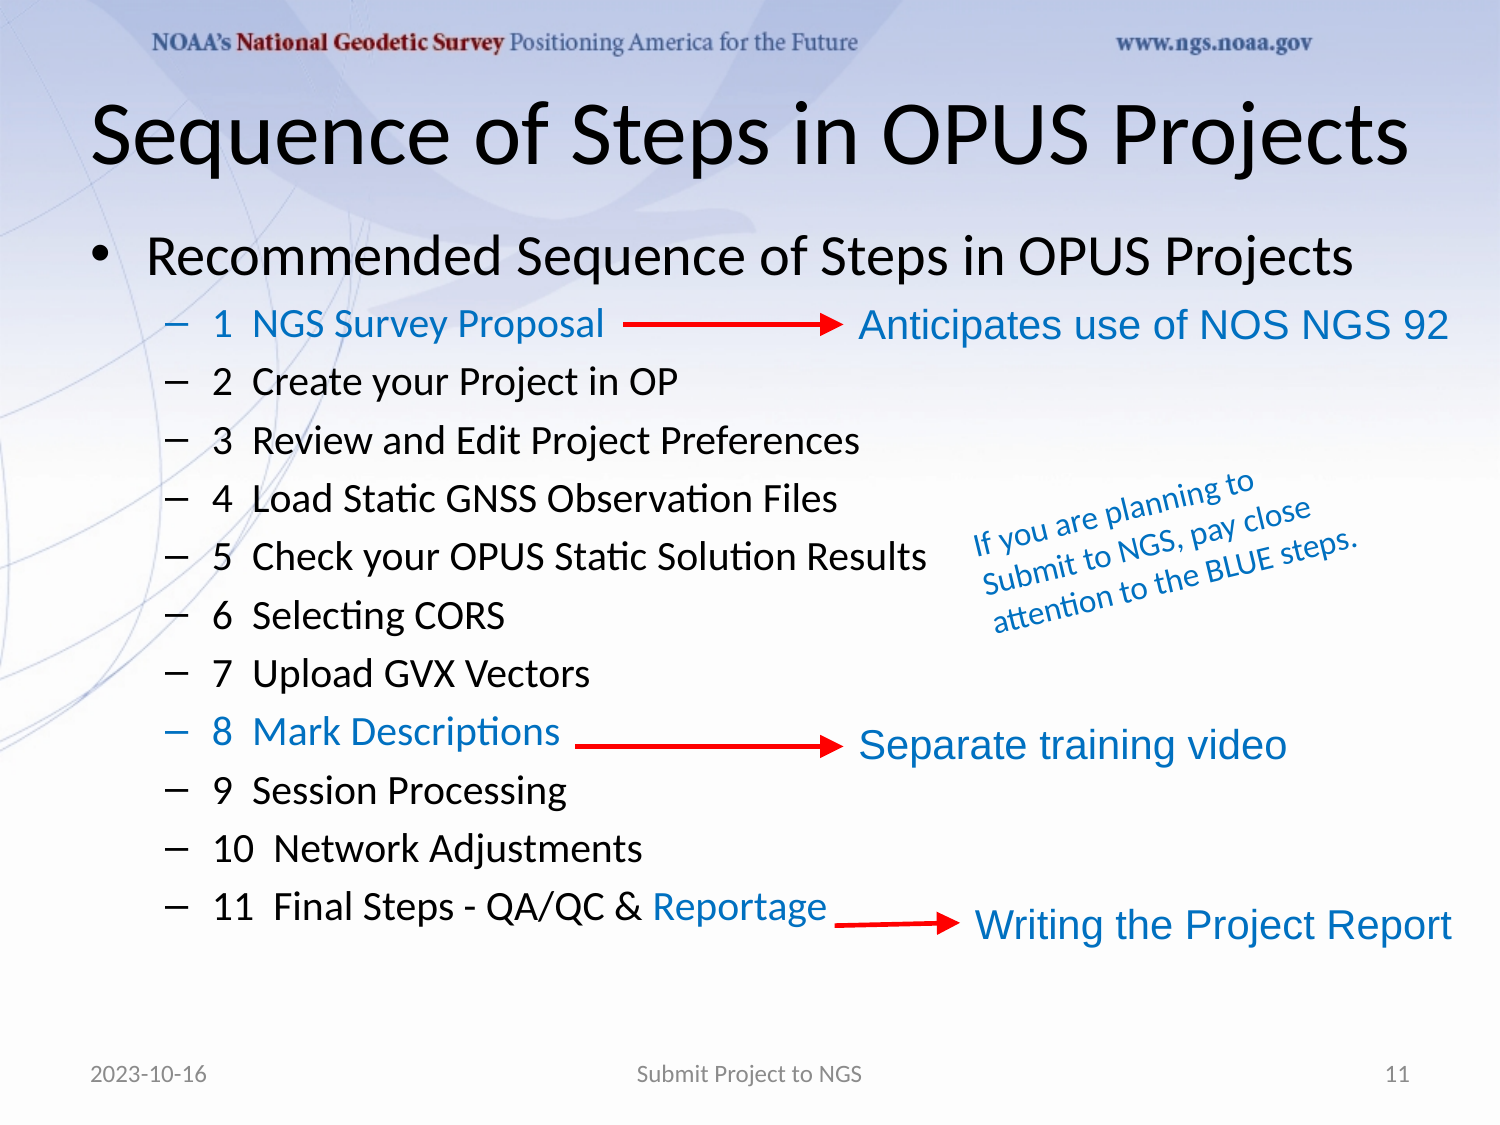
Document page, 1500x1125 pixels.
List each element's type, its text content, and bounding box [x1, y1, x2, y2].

title Sequence of Steps in OPUS Projects [74, 74, 1457, 181]
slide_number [75, 1042, 425, 1103]
footer Submit Project to NGS [512, 1042, 988, 1103]
text_box If you are planning to Submit to NGS, pay close attention to the BLUE steps. [952, 424, 1384, 652]
picture [0, 0, 1500, 1125]
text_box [834, 922, 961, 926]
list Recommended Sequence of Steps in OPUS Projects 1 NGS Survey Proposal 2 Create your Project in OP 3 Review and Edit Project Preferences 4 Load Static GNSS Observation Files 5 Check your OPUS Static Solution Results 6 Selecting CORS 7 Upload GVX Vectors 8 Mark Descriptions 9 Session Processing 10 Network Adjustments 11 Final Steps - QA/QC & Reportage [74, 209, 1426, 1021]
slide_number 11 [1074, 1042, 1425, 1103]
text_box Writing the Project Report [960, 890, 1486, 956]
text_box Separate training video [843, 710, 1493, 776]
text_box Anticipates use of NOS NGS 92 [843, 290, 1493, 355]
